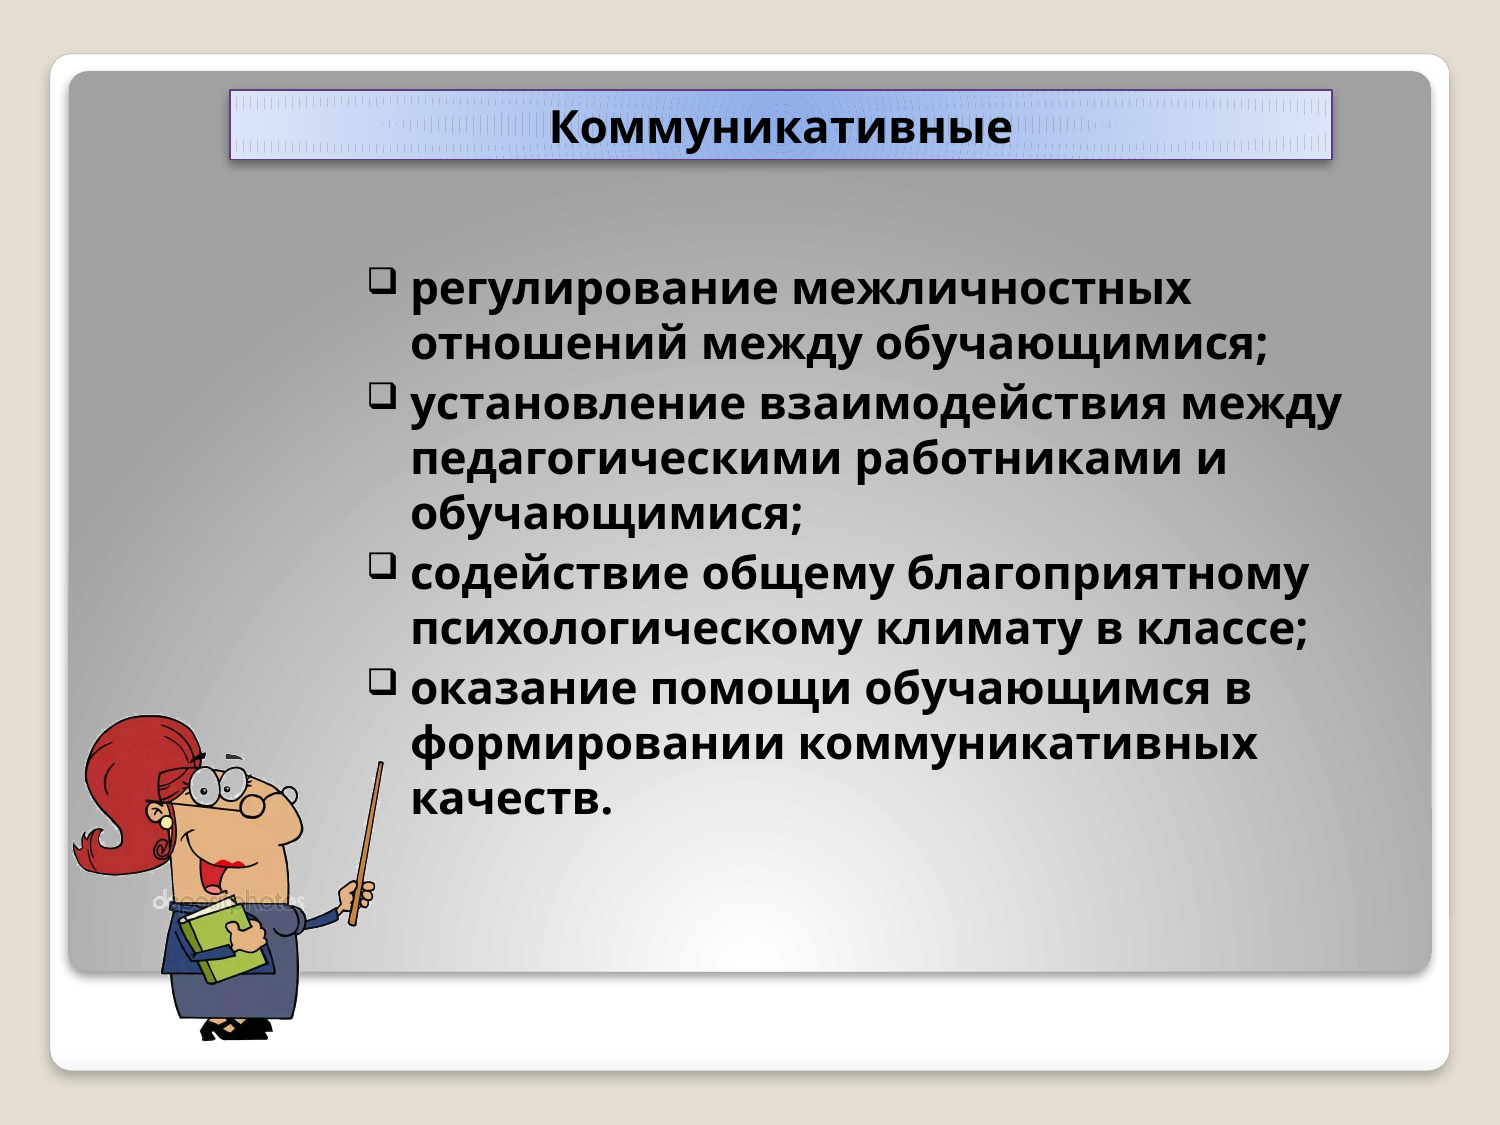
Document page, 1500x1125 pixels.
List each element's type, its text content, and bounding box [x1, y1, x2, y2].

picture [64, 703, 393, 1053]
text_box Коммуникативные [229, 89, 1333, 160]
text_box регулирование межличностных отношений между обучающимися; установление взаимодействия между педагогическими работниками и обучающимися; содействие общему благоприятному психологическому климату в классе; оказание помощи обучающимся в формировании коммуникативных качеств. [336, 243, 1386, 1051]
